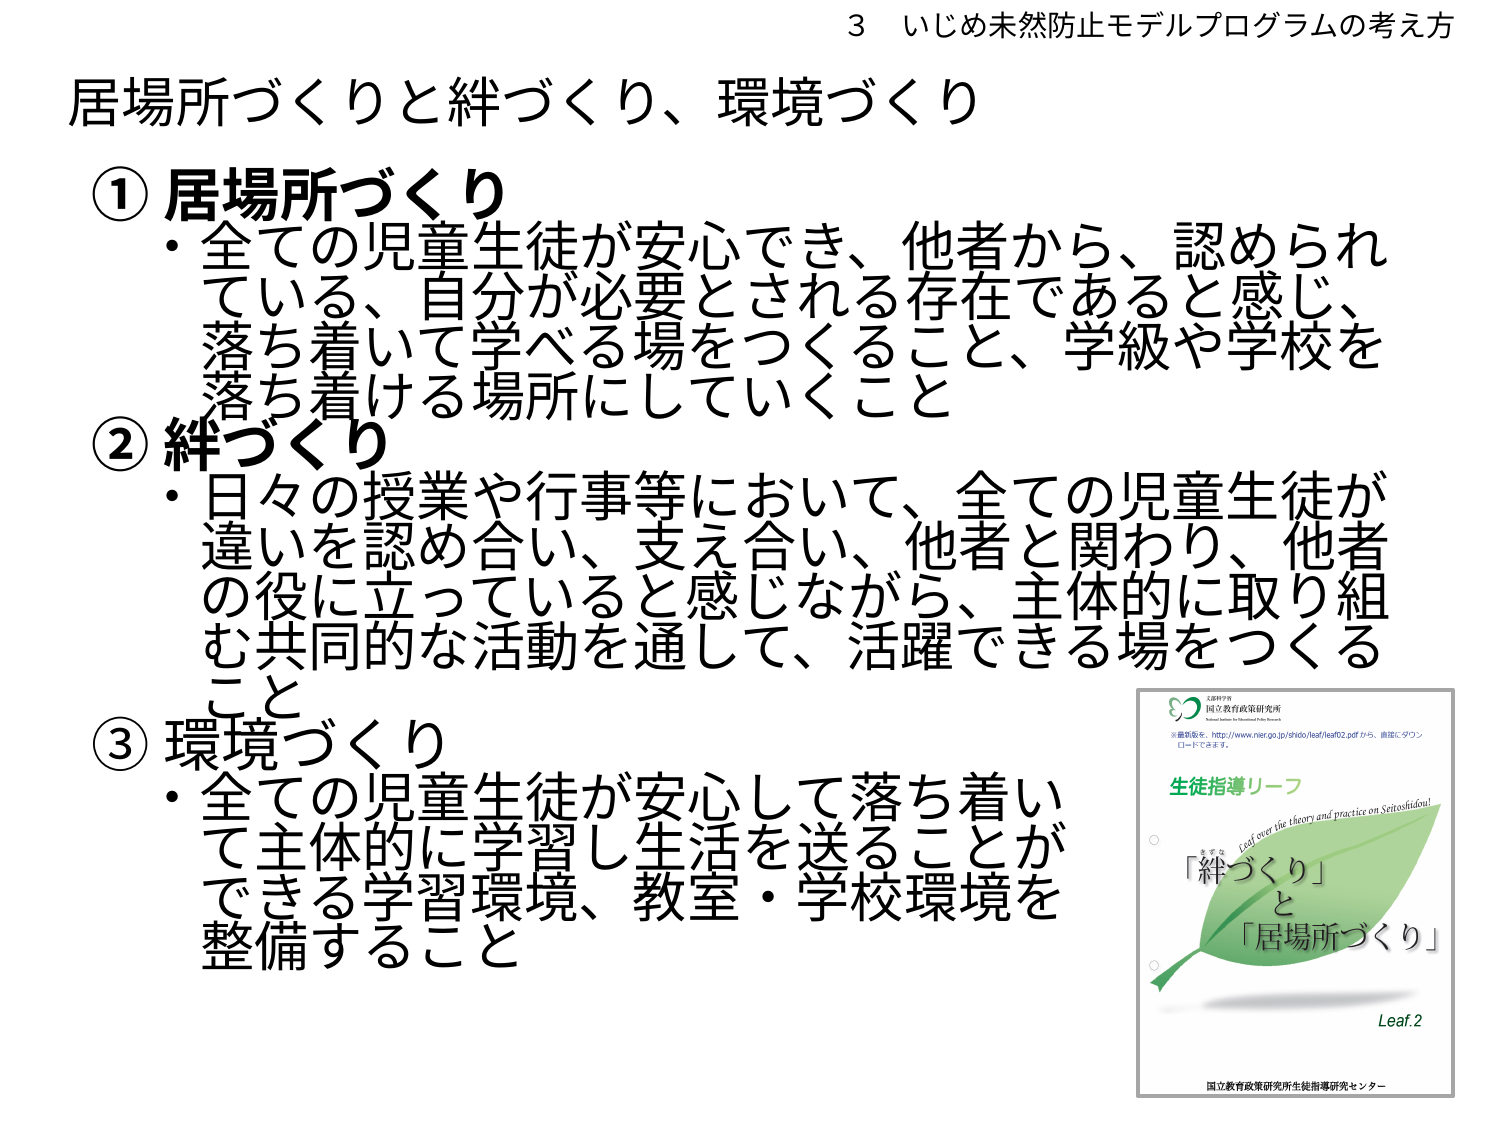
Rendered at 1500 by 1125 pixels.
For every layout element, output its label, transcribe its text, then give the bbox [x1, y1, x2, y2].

text_box ①居場所づくり ・全ての児童生徒が安心でき、他者から、認められ ている、自分が必要とされる存在であると感じ、 落ち着いて学べる場をつくること、学級や学校を 落ち着ける場所にしていくこと ②絆づくり ・日々の授業や行事等において、全ての児童生徒が 違いを認め合い、支え合い、他者と関わり、他者 の役に立っていると感じながら、主体的に取り組 む共同的な活動を通して、活躍できる場をつくる こと ③環境づくり ・全ての児童生徒が安心して落ち着い て主体的に学習し生活を送ることが できる学習環境、教室・学校環境を 整備すること [76, 170, 1436, 986]
picture [1139, 692, 1452, 1095]
text_box ３ いじめ未然防止モデルプログラムの考え方 [742, 0, 1500, 50]
text_box 居場所づくりと絆づくり、環境づくり [53, 61, 1023, 141]
